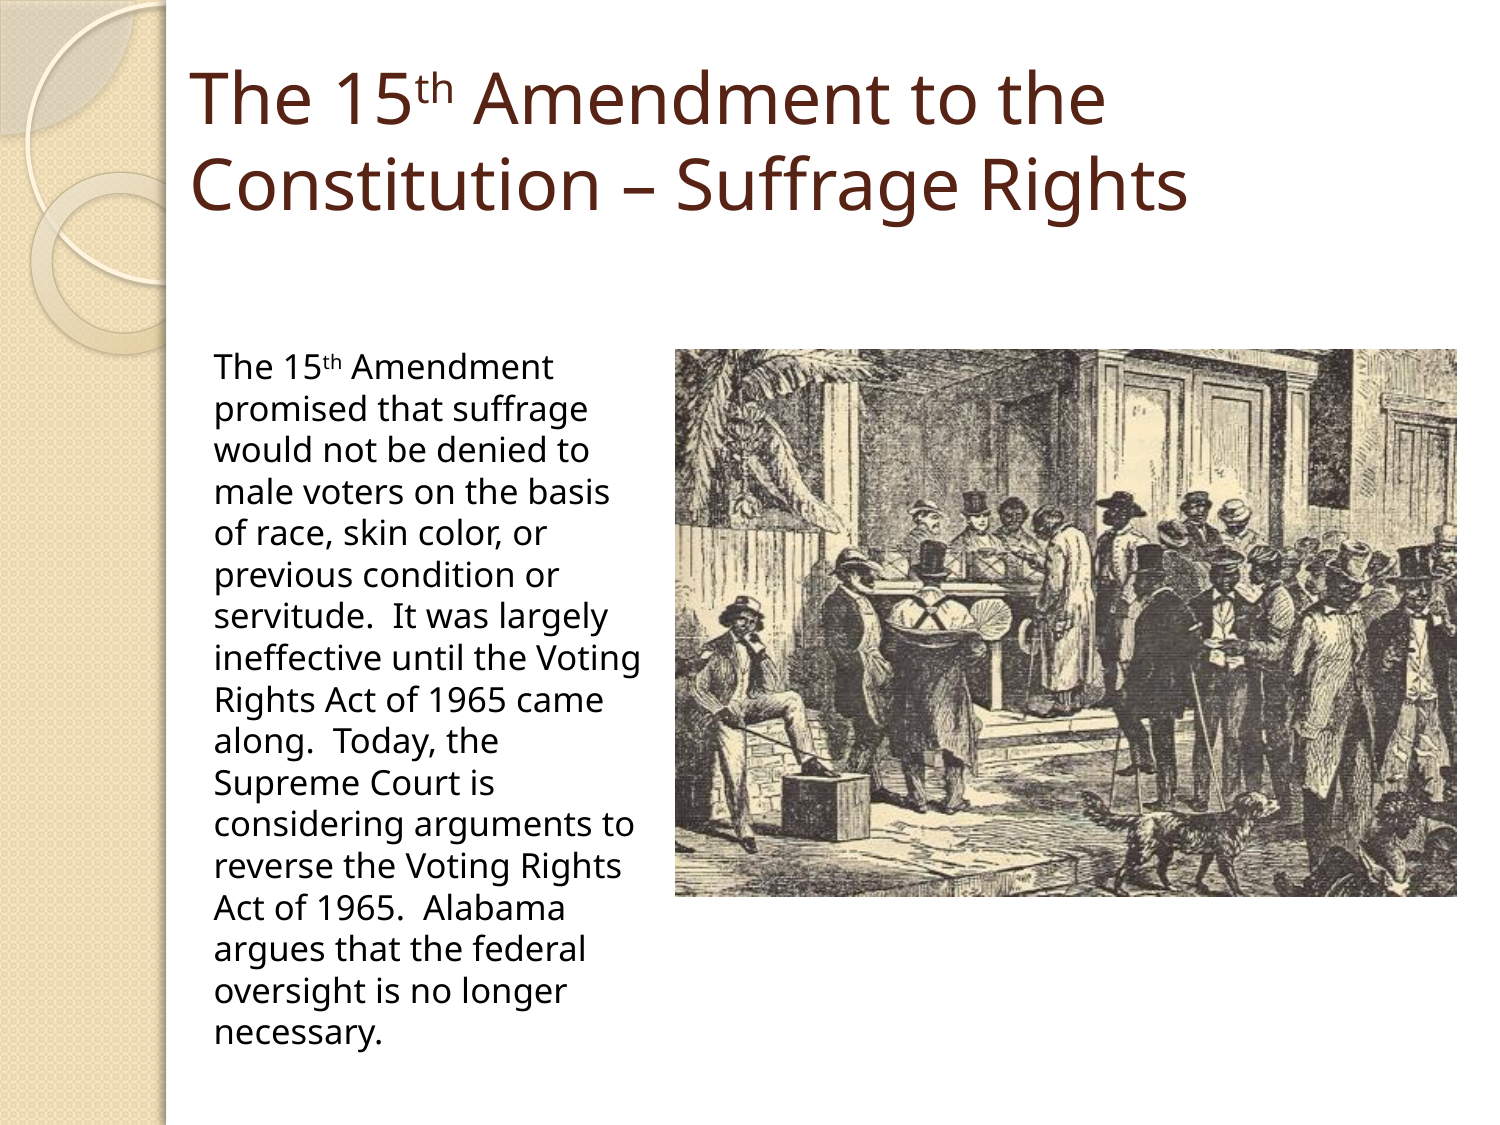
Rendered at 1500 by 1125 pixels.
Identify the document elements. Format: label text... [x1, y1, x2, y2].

list The 15th Amendment promised that suffrage would not be denied to male voters on the basis of race, skin color, or previous condition or servitude. It was largely ineffective until the Voting Rights Act of 1965 came along. Today, the Supreme Court is considering arguments to reverse the Voting Rights Act of 1965. Alabama argues that the federal oversight is no longer necessary. [187, 337, 663, 1063]
title The 15th Amendment to the Constitution – Suffrage Rights [174, 45, 1488, 233]
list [674, 349, 1457, 898]
